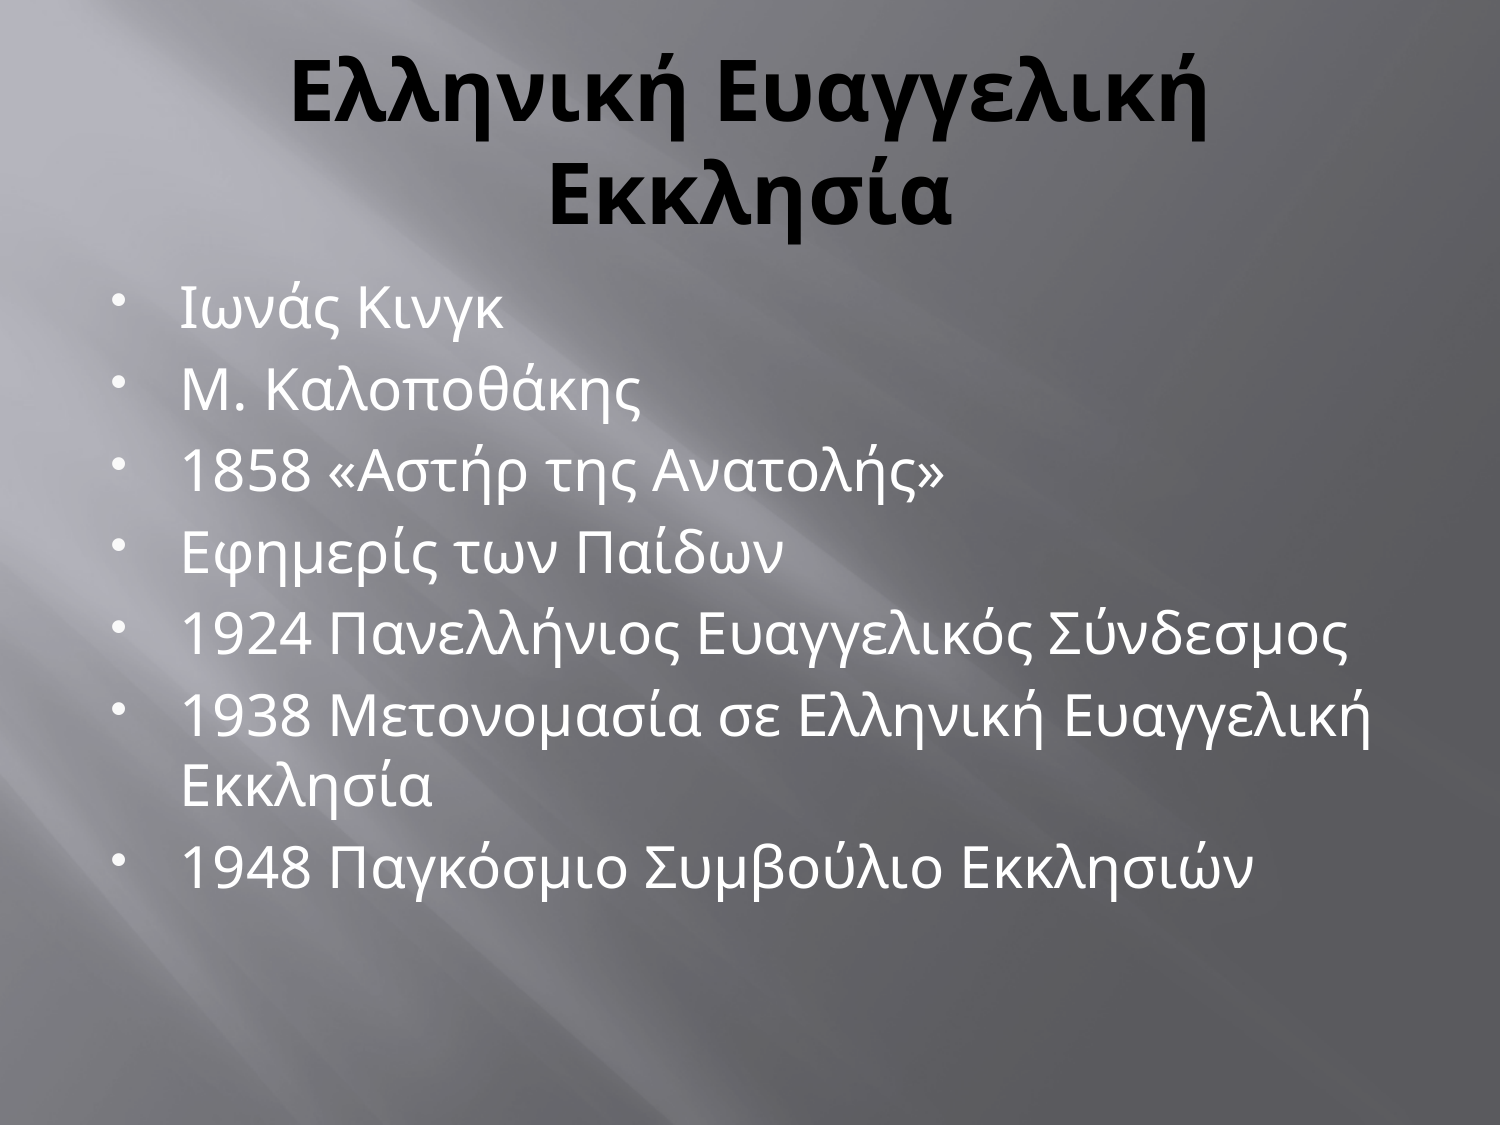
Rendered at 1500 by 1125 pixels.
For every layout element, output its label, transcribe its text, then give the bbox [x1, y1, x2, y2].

title Ελληνική Ευαγγελική Εκκλησία [75, 45, 1425, 233]
list Ιωνάς Κινγκ Μ. Καλοποθάκης 1858 «Αστήρ της Ανατολής» Εφημερίς των Παίδων 1924 Πανελλήνιος Ευαγγελικός Σύνδεσμος 1938 Μετονομασία σε Ελληνική Ευαγγελική Εκκλησία 1948 Παγκόσμιο Συμβούλιο Εκκλησιών [75, 262, 1425, 1035]
